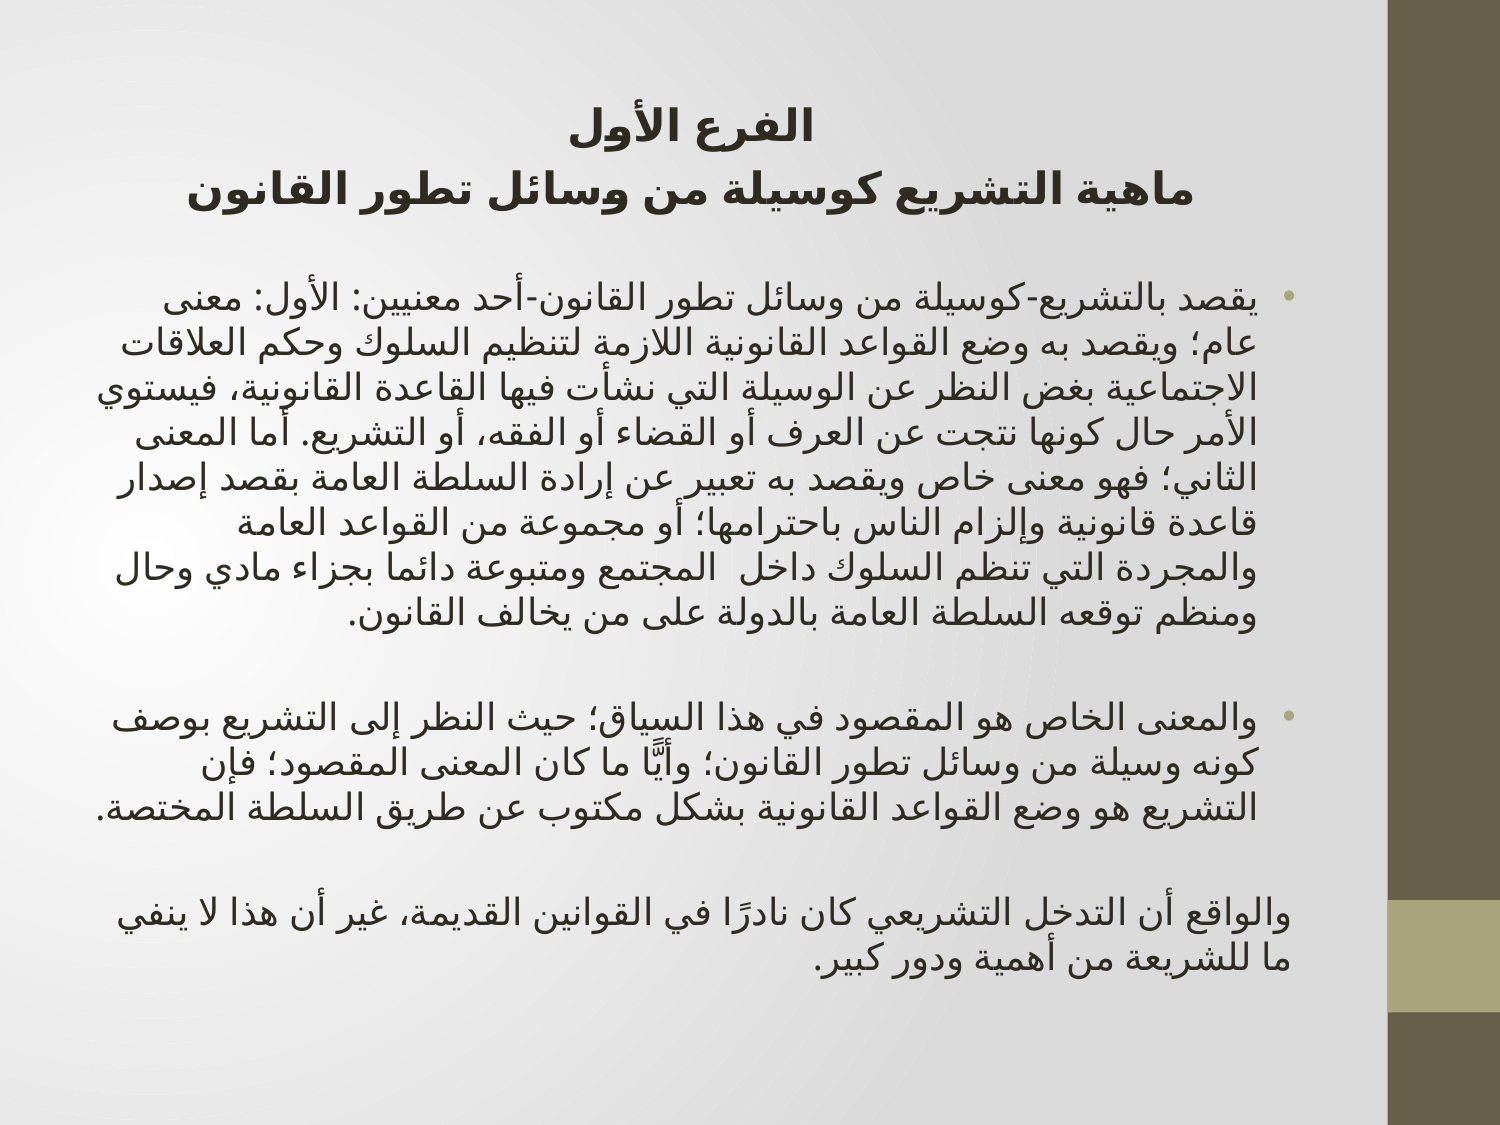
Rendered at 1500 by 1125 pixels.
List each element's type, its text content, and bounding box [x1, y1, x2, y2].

list الفرع الأول ماهية التشريع كوسيلة من وسائل تطور القانون يقصد بالتشريع-كوسيلة من وسائل تطور القانون-أحد معنيين: الأول: معنى عام؛ ويقصد به وضع القواعد القانونية اللازمة لتنظيم السلوك وحكم العلاقات الاجتماعية بغض النظر عن الوسيلة التي نشأت فيها القاعدة القانونية، فيستوي الأمر حال كونها نتجت عن العرف أو القضاء أو الفقه، أو التشريع. أما المعنى الثاني؛ فهو معنى خاص ويقصد به تعبير عن إرادة السلطة العامة بقصد إصدار قاعدة قانونية وإلزام الناس باحترامها؛ أو مجموعة من القواعد العامة والمجردة التي تنظم السلوك داخل المجتمع ومتبوعة دائما بجزاء مادي وحال ومنظم توقعه السلطة العامة بالدولة على من يخالف القانون. والمعنى الخاص هو المقصود في هذا السياق؛ حيث النظر إلى التشريع بوصف كونه وسيلة من وسائل تطور القانون؛ وأيًّا ما كان المعنى المقصود؛ فإن التشريع هو وضع القواعد القانونية بشكل مكتوب عن طريق السلطة المختصة. والواقع أن التدخل التشريعي كان نادرًا في القوانين القديمة، غير أن هذا لا ينفي ما للشريعة من أهمية ودور كبير. [75, 90, 1325, 1050]
